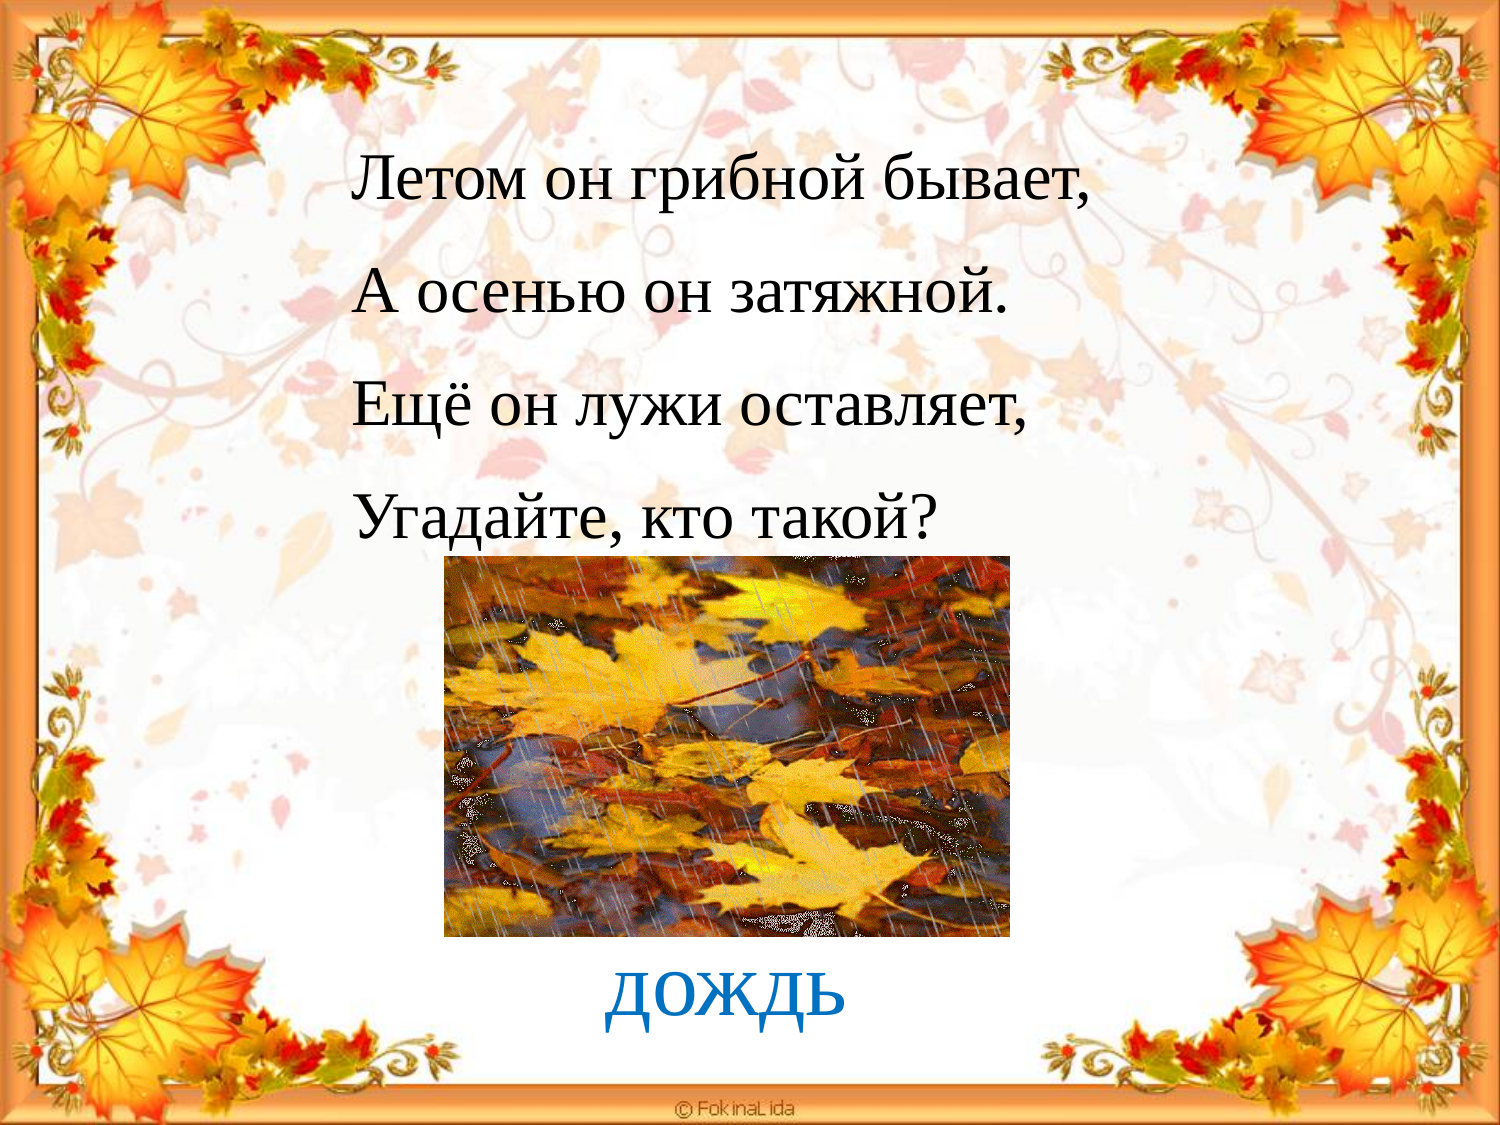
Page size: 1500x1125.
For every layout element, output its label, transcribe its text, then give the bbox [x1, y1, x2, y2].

text_box дождь [591, 946, 863, 1042]
picture [0, 0, 1500, 1125]
text_box Летом он грибной бывает, А осенью он затяжной. Ещё он лужи оставляет, Угадайте, кто такой? [336, 113, 1220, 559]
